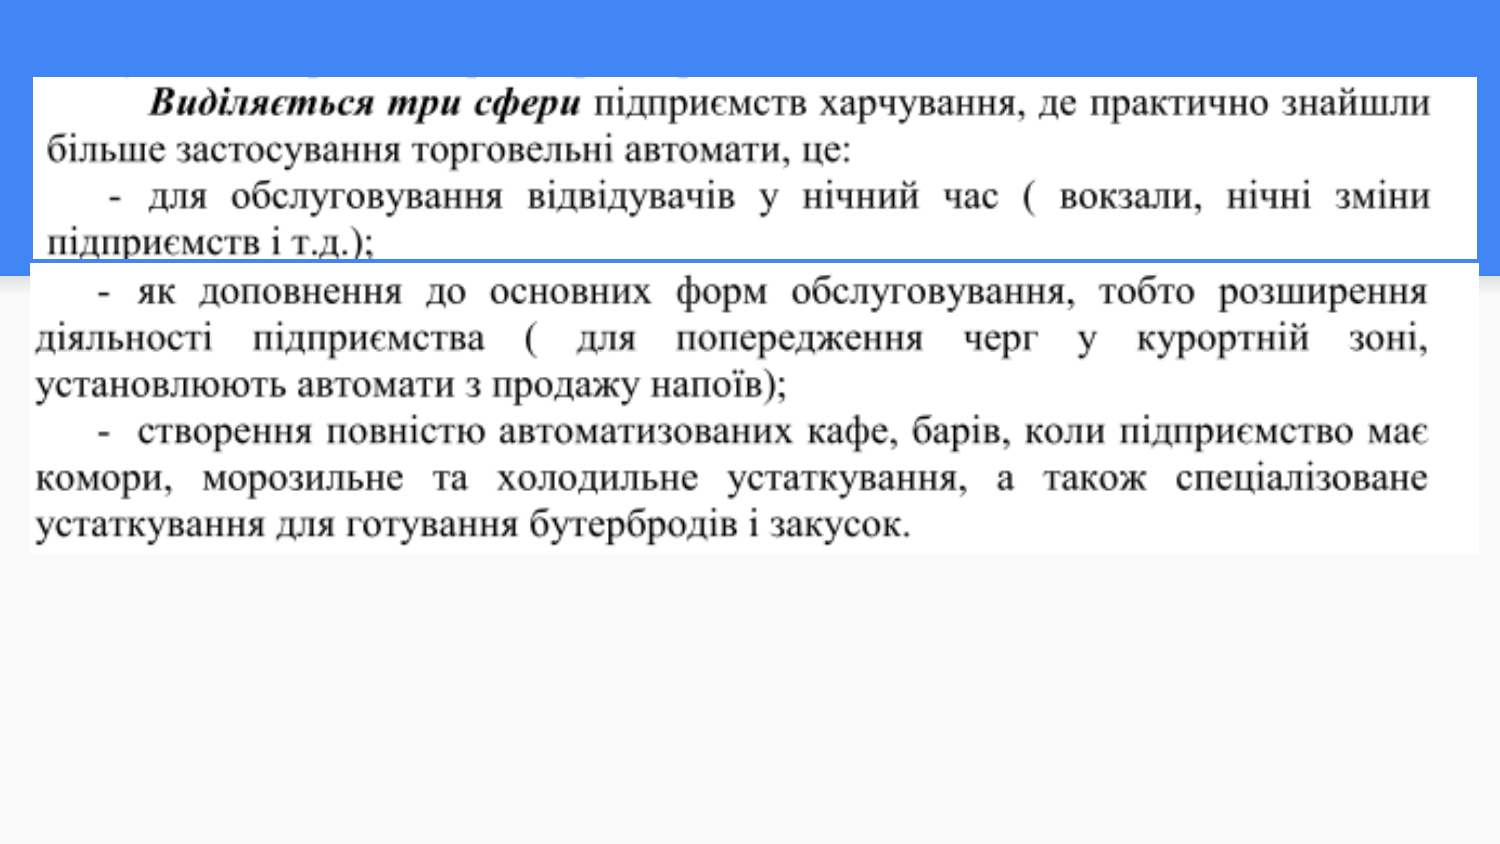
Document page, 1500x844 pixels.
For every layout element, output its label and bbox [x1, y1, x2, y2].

picture [30, 263, 1479, 555]
picture [33, 77, 1478, 259]
